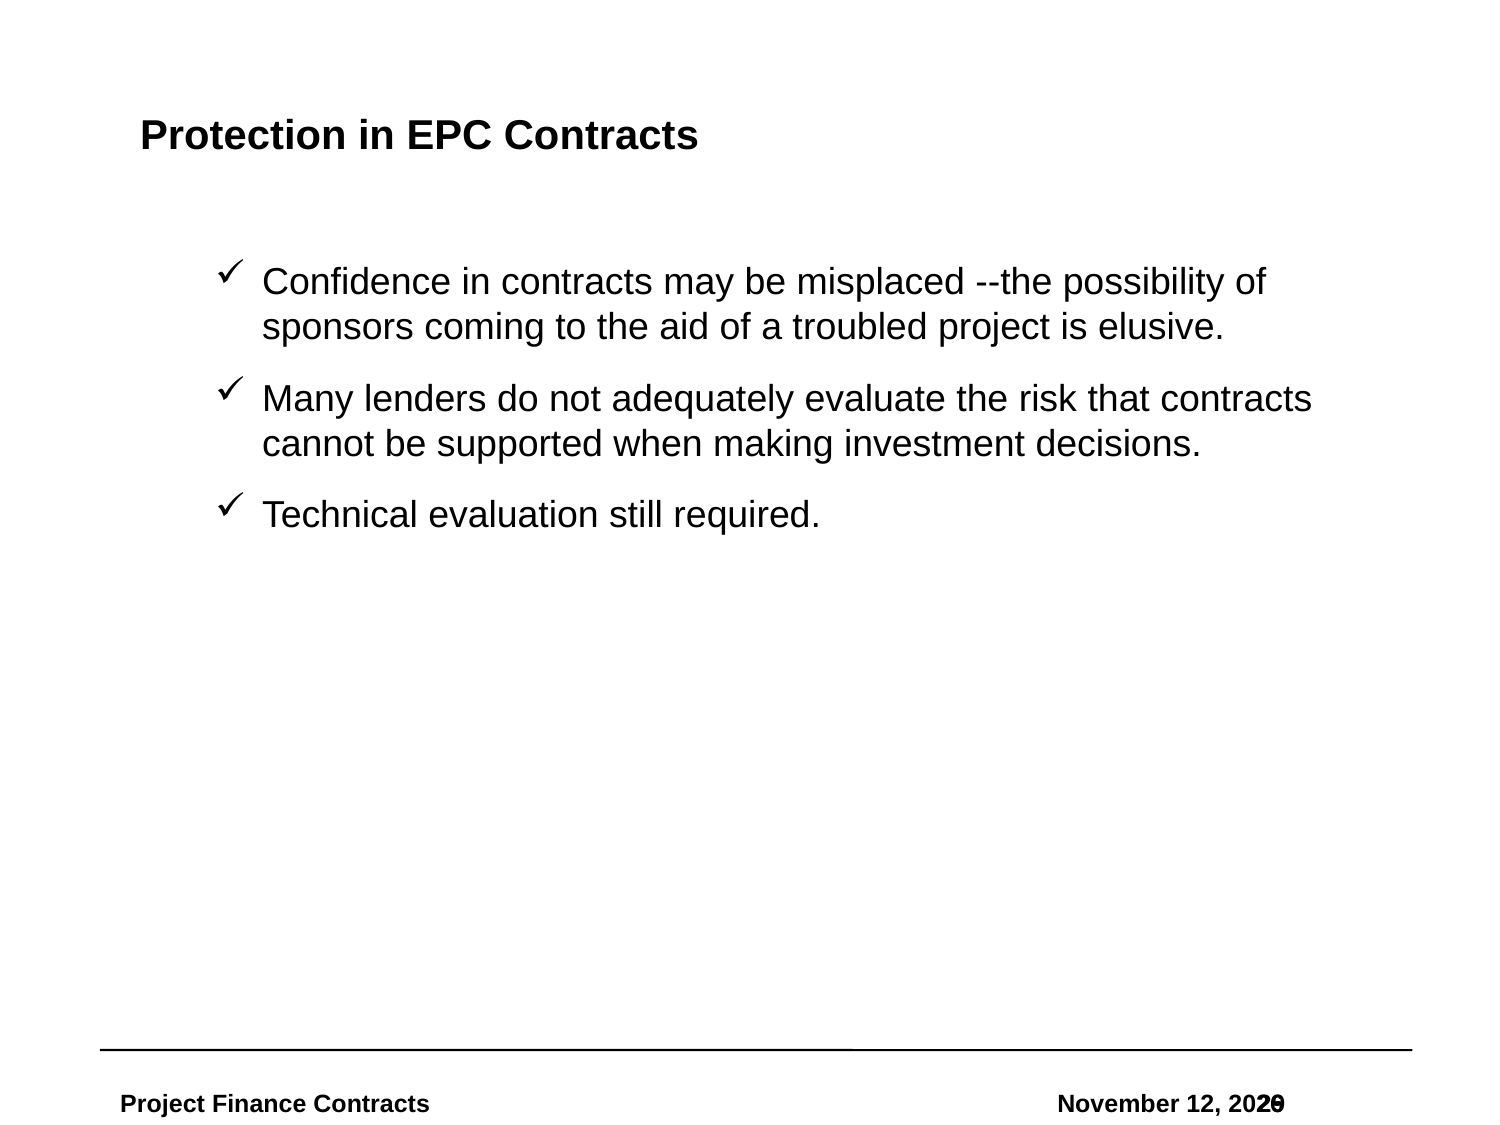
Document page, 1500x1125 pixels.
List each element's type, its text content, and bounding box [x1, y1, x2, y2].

list Confidence in contracts may be misplaced --the possibility of sponsors coming to the aid of a troubled project is elusive. Many lenders do not adequately evaluate the risk that contracts cannot be supported when making investment decisions. Technical evaluation still required. [124, 249, 1376, 1001]
title Protection in EPC Contracts [124, 99, 1288, 226]
